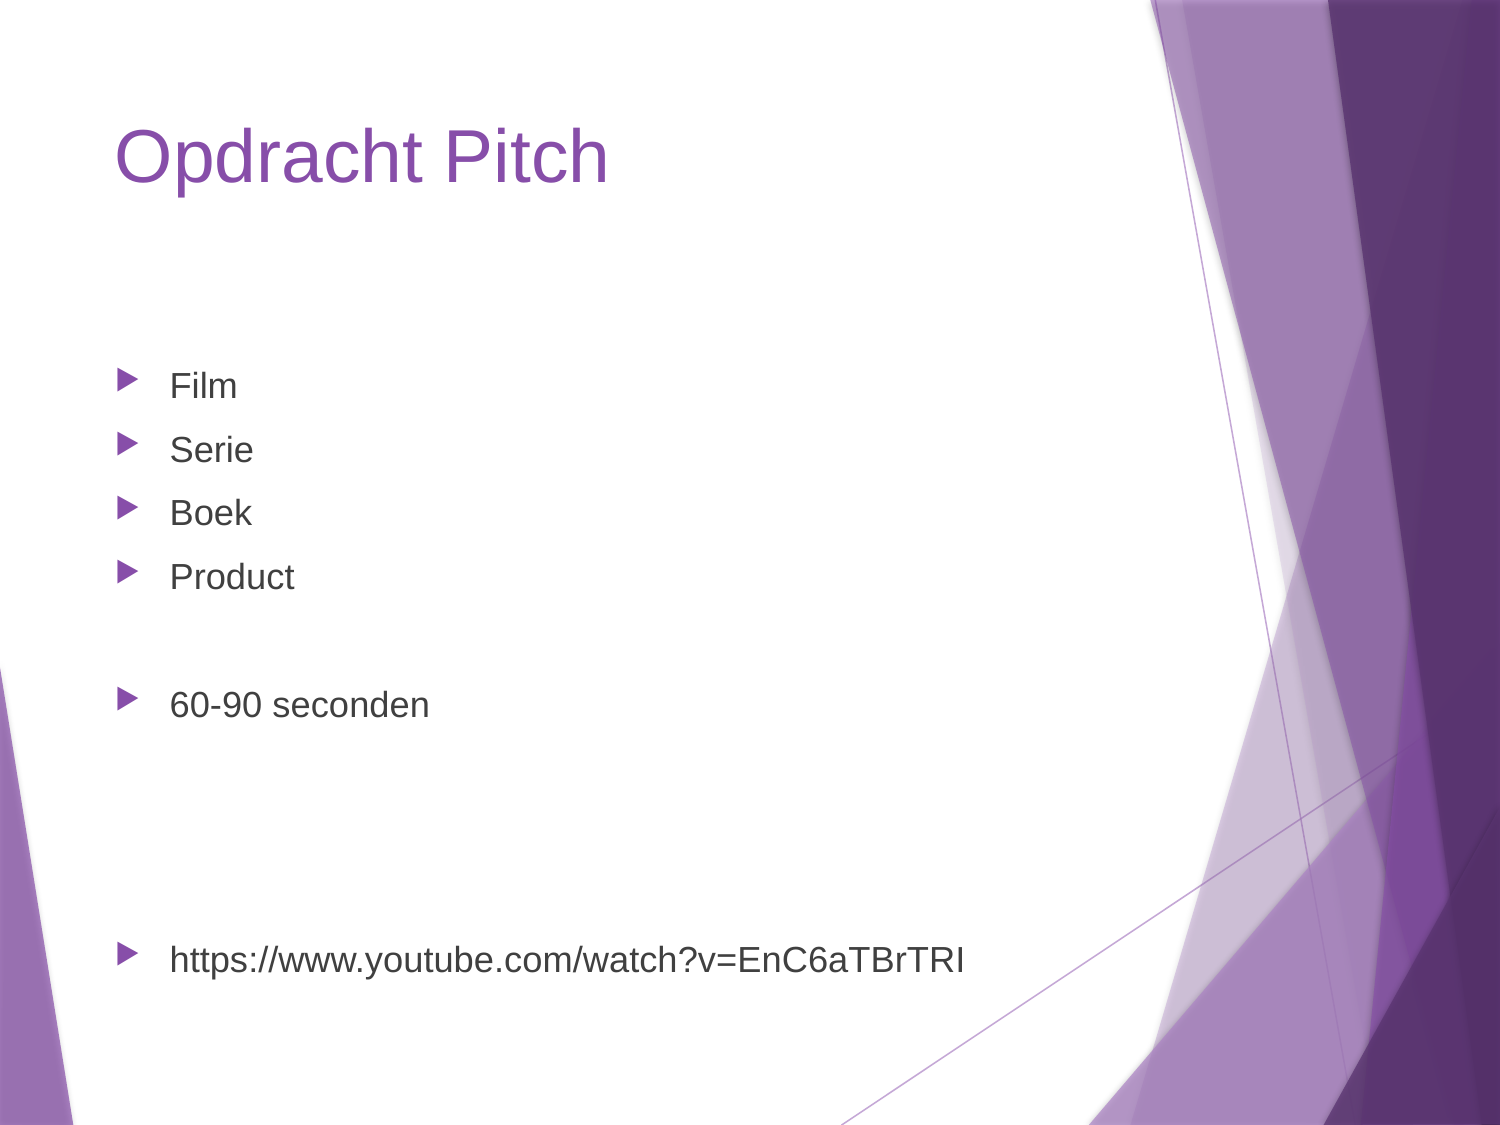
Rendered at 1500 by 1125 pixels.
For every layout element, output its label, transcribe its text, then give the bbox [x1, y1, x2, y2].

title Opdracht Pitch [99, 99, 1142, 317]
list Film Serie Boek Product 60-90 seconden https://www.youtube.com/watch?v=EnC6aTBrTRI [99, 354, 1142, 992]
